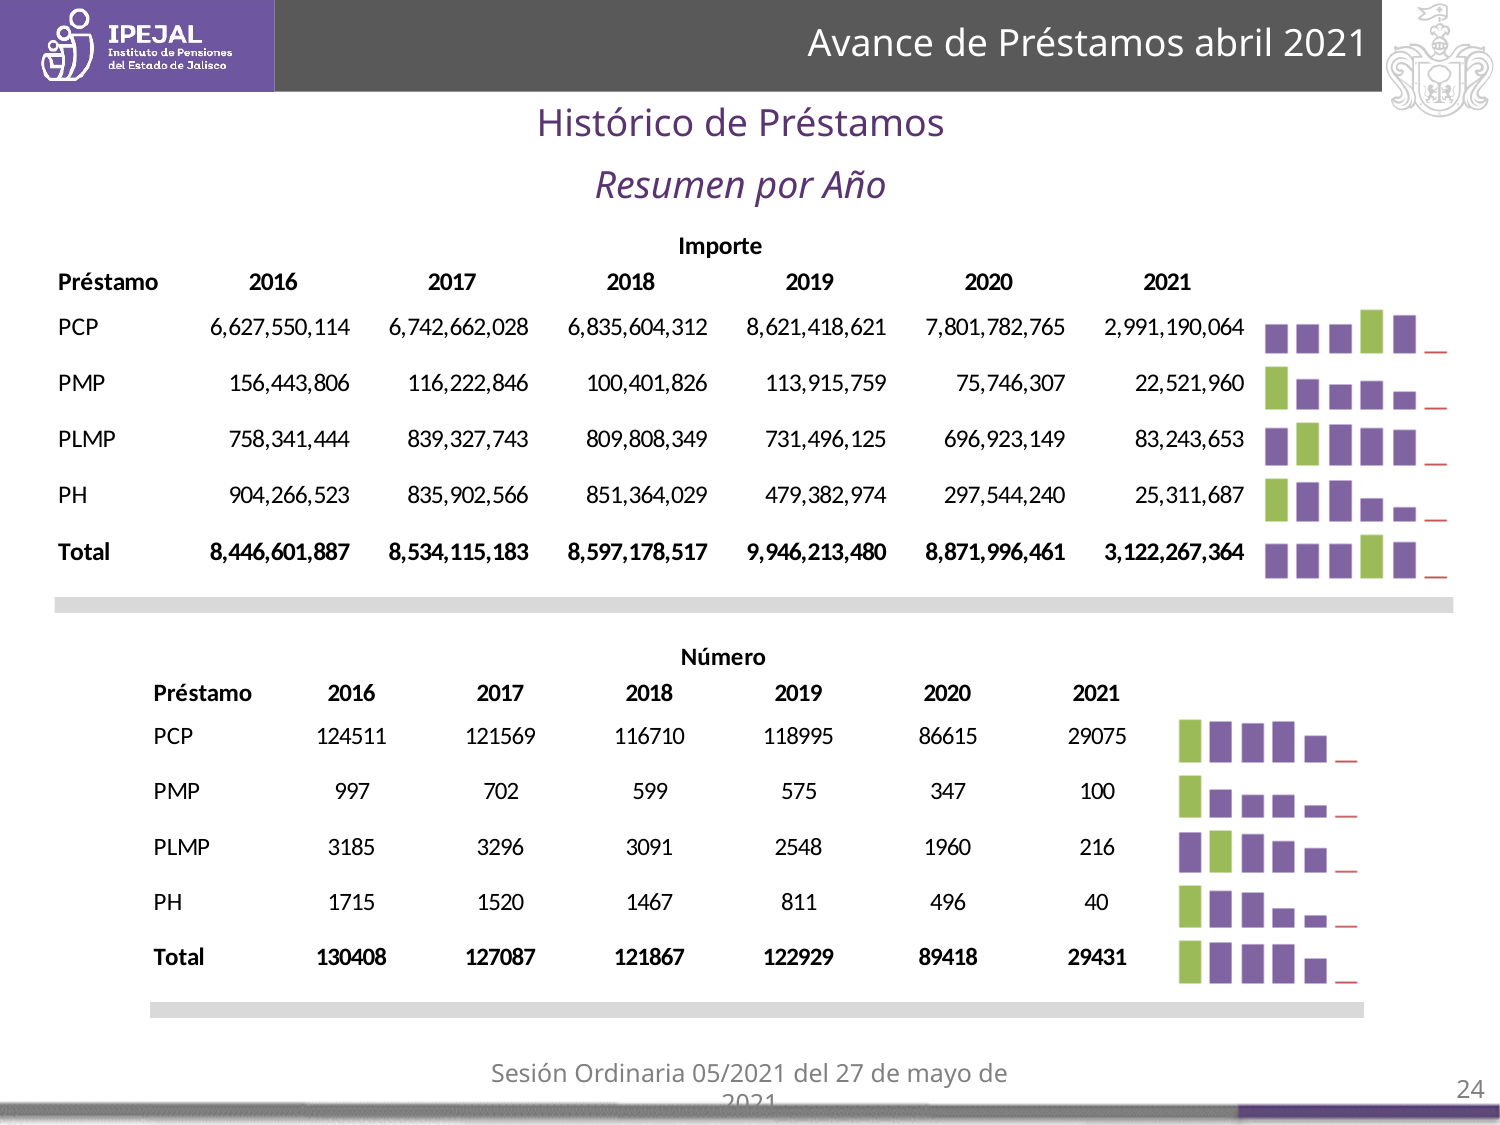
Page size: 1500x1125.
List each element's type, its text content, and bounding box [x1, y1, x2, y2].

footer Sesión Ordinaria 05/2021 del 27 de mayo de 2021 [473, 1057, 1027, 1118]
text_box Histórico de Préstamos Resumen por Año [40, 97, 1442, 205]
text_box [148, 645, 1366, 1019]
picture [0, 1096, 1500, 1125]
title Avance de Préstamos abril 2021 [278, 4, 1385, 85]
slide_number 24 [1149, 1060, 1500, 1121]
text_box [52, 233, 1456, 615]
picture [0, 0, 275, 92]
